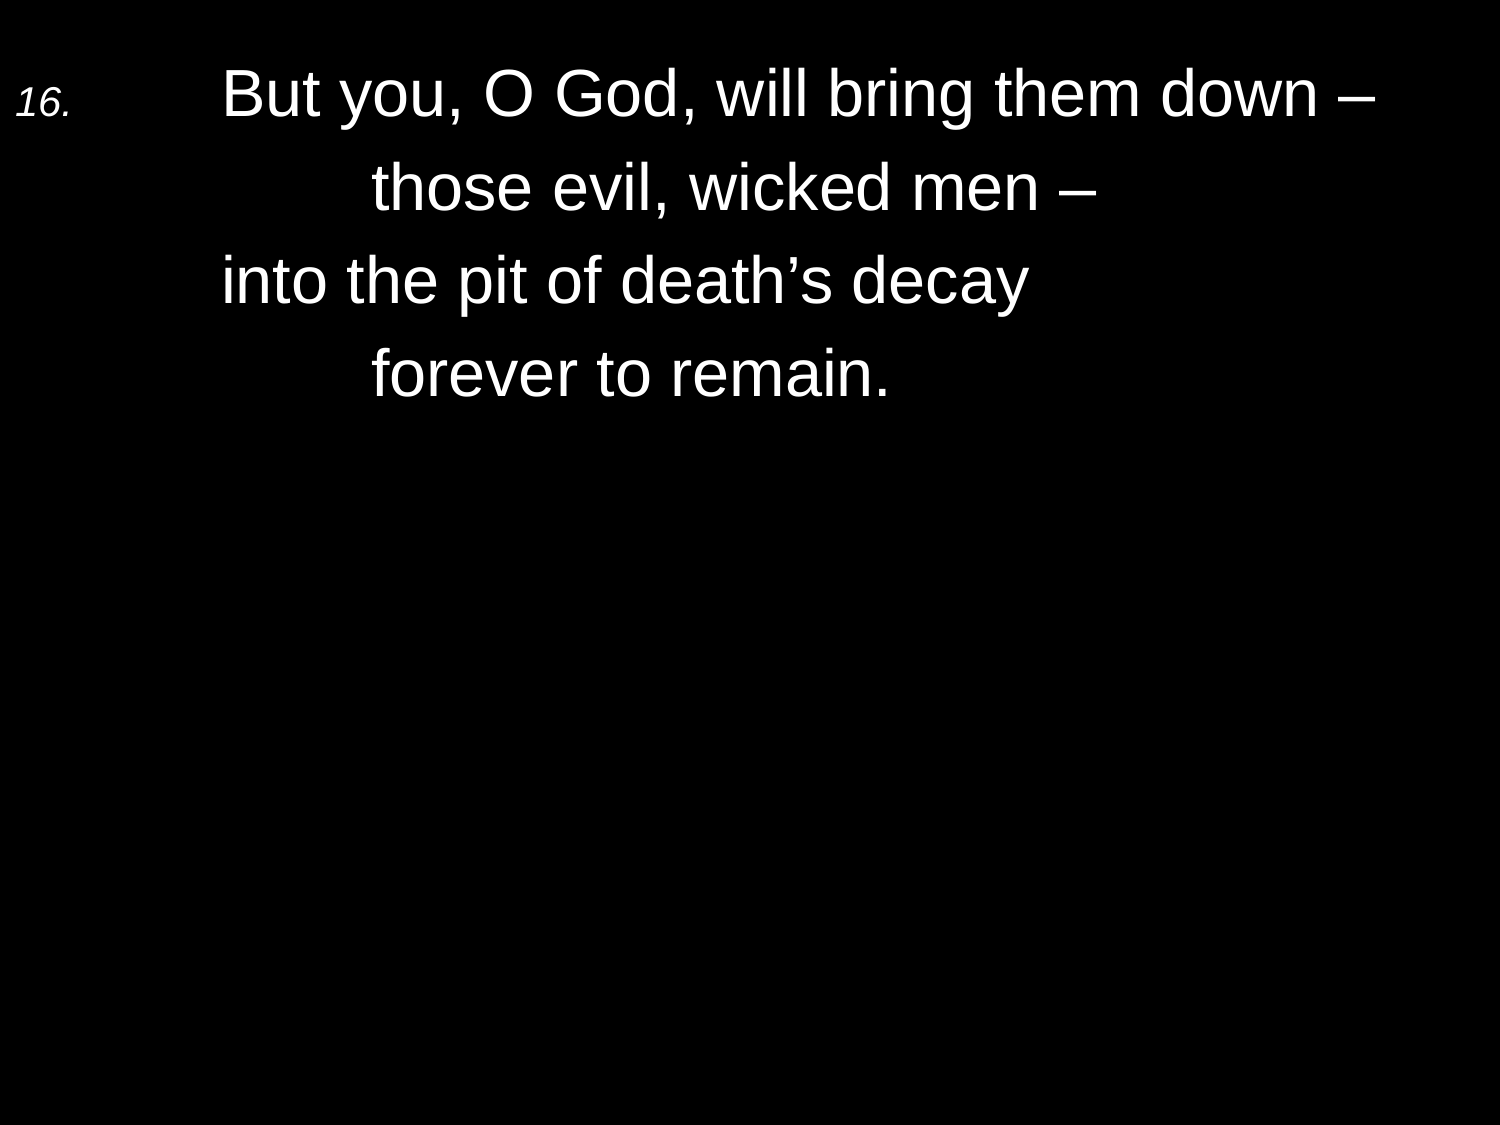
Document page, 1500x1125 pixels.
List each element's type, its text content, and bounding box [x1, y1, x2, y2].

list 16. But you, O God, will bring them down – those evil, wicked men – into the pit of death’s decay forever to remain. [0, 42, 1500, 1047]
